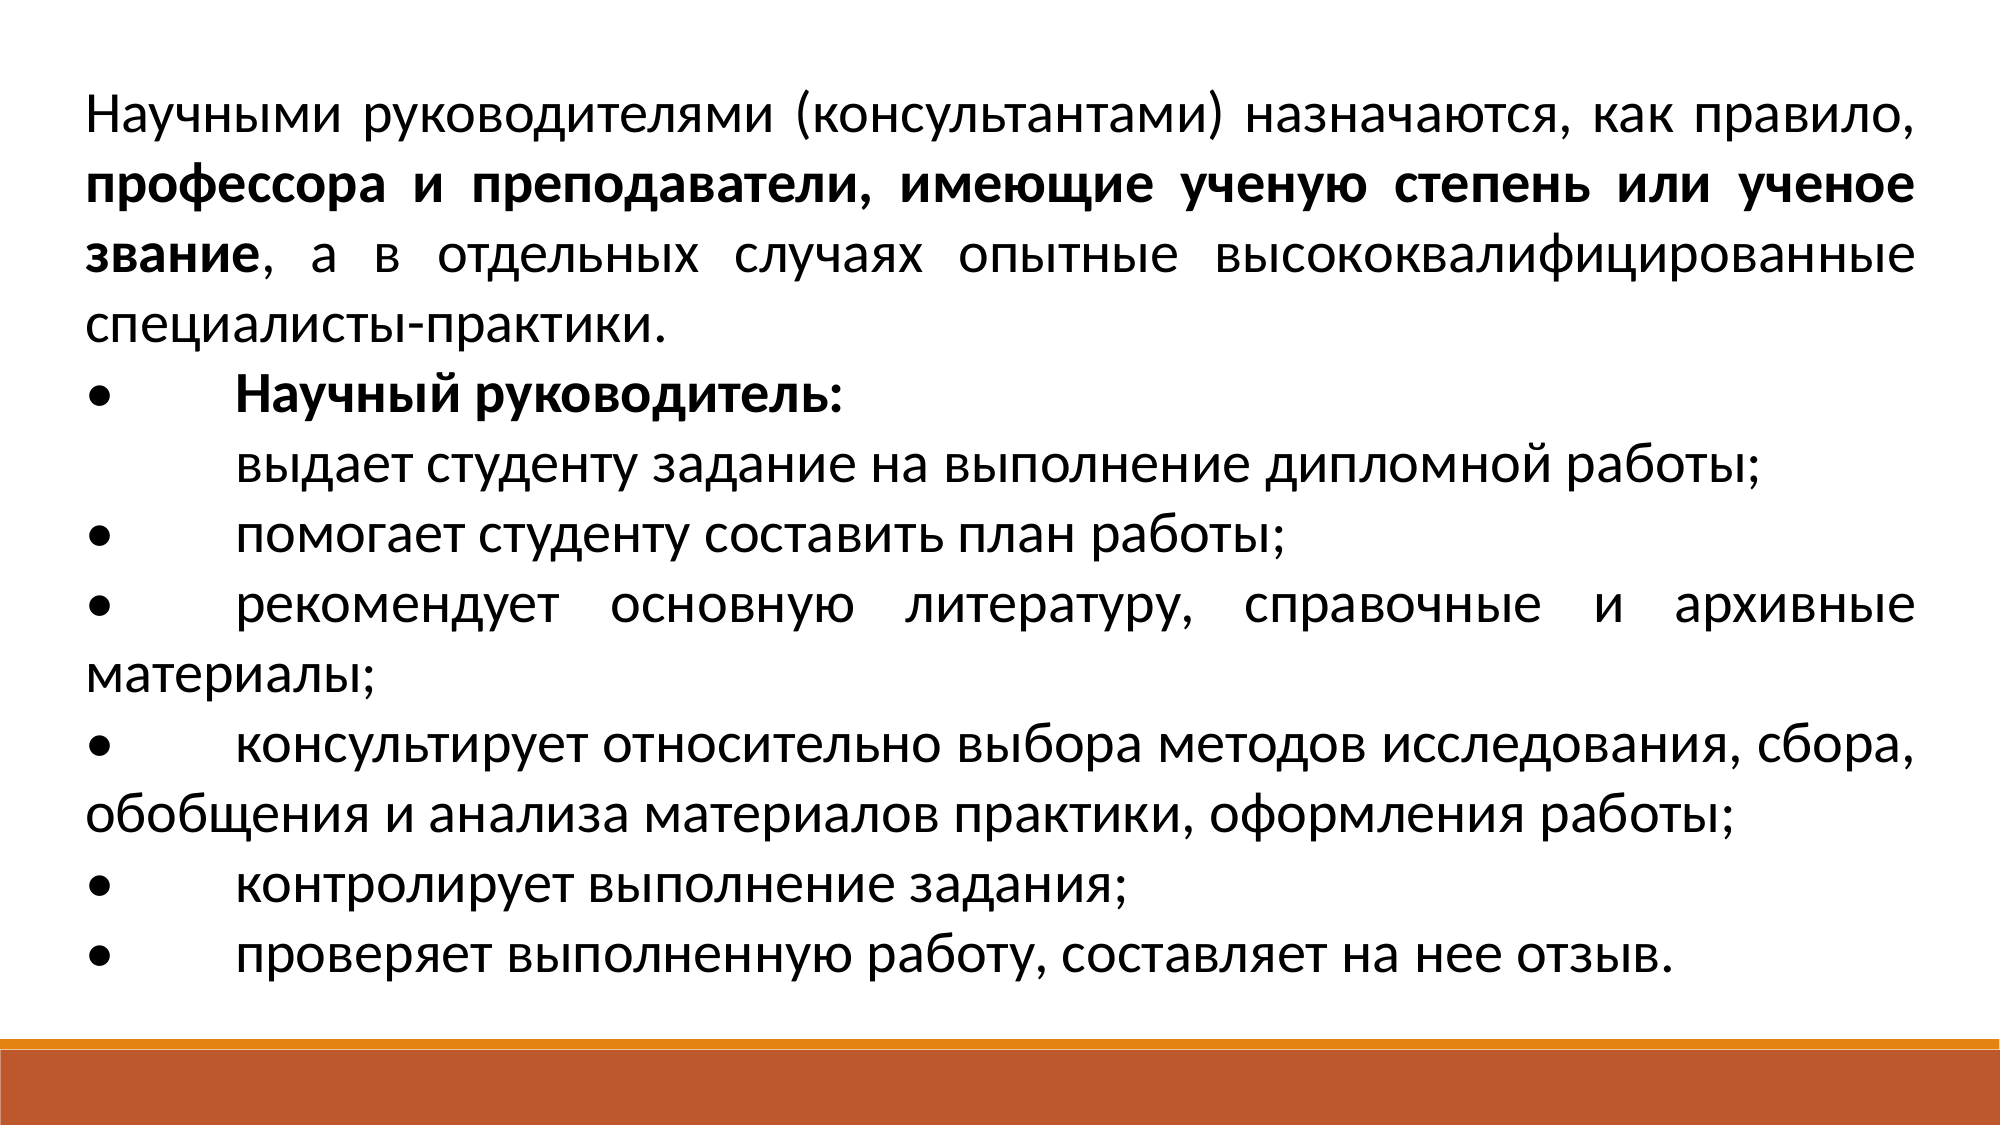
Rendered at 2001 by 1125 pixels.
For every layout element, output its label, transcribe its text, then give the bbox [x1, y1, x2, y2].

text_box Научными руководителями (консультантами) назначаются, как правило, профессора и преподаватели, имеющие ученую степень или ученое звание, а в отдельных случаях опытные высококвалифицированные специалисты-практики. • Научный руководитель: выдает студенту задание на выполнение дипломной работы; • помогает студенту составить план работы; • рекомендует основную литературу, справочные и архивные материалы; • консультирует относительно выбора методов исследования, сбора, обобщения и анализа материалов практики, оформления работы; • контролирует выполнение задания; • проверяет выполненную работу, составляет на нее отзыв. [70, 67, 1932, 992]
